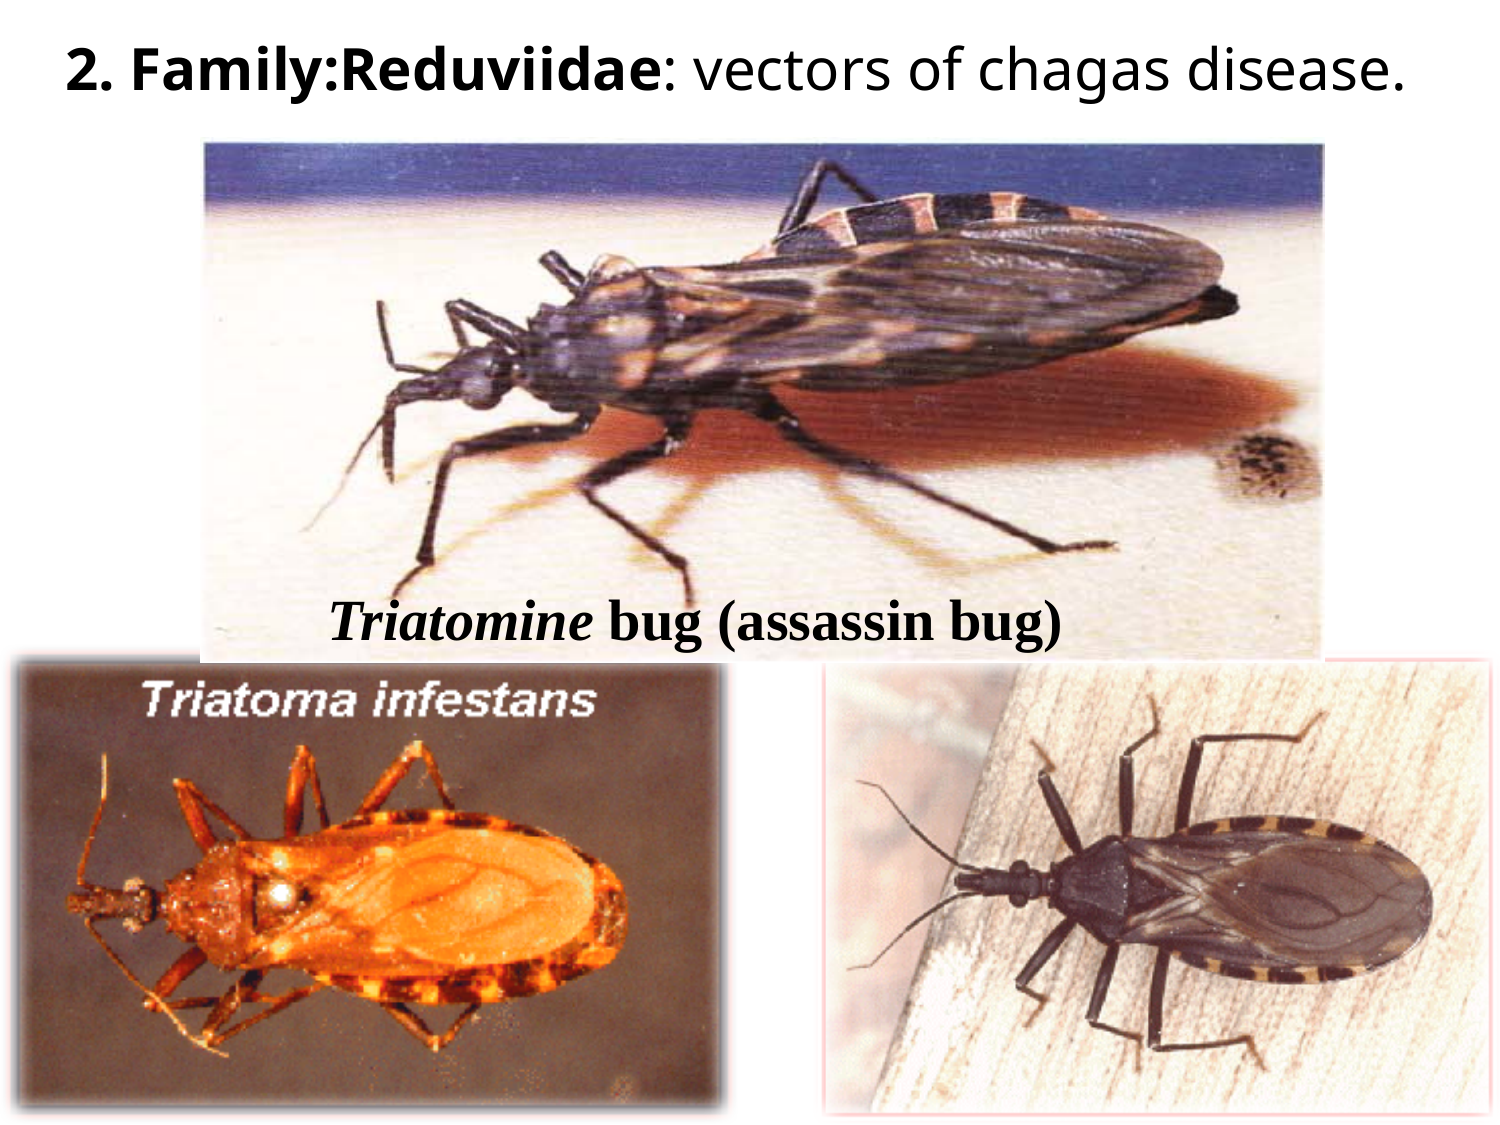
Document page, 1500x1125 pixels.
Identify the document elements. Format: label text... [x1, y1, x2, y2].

picture [0, 137, 1500, 1125]
text_box 2. Family:Reduviidae: vectors of chagas disease. [50, 24, 1422, 110]
